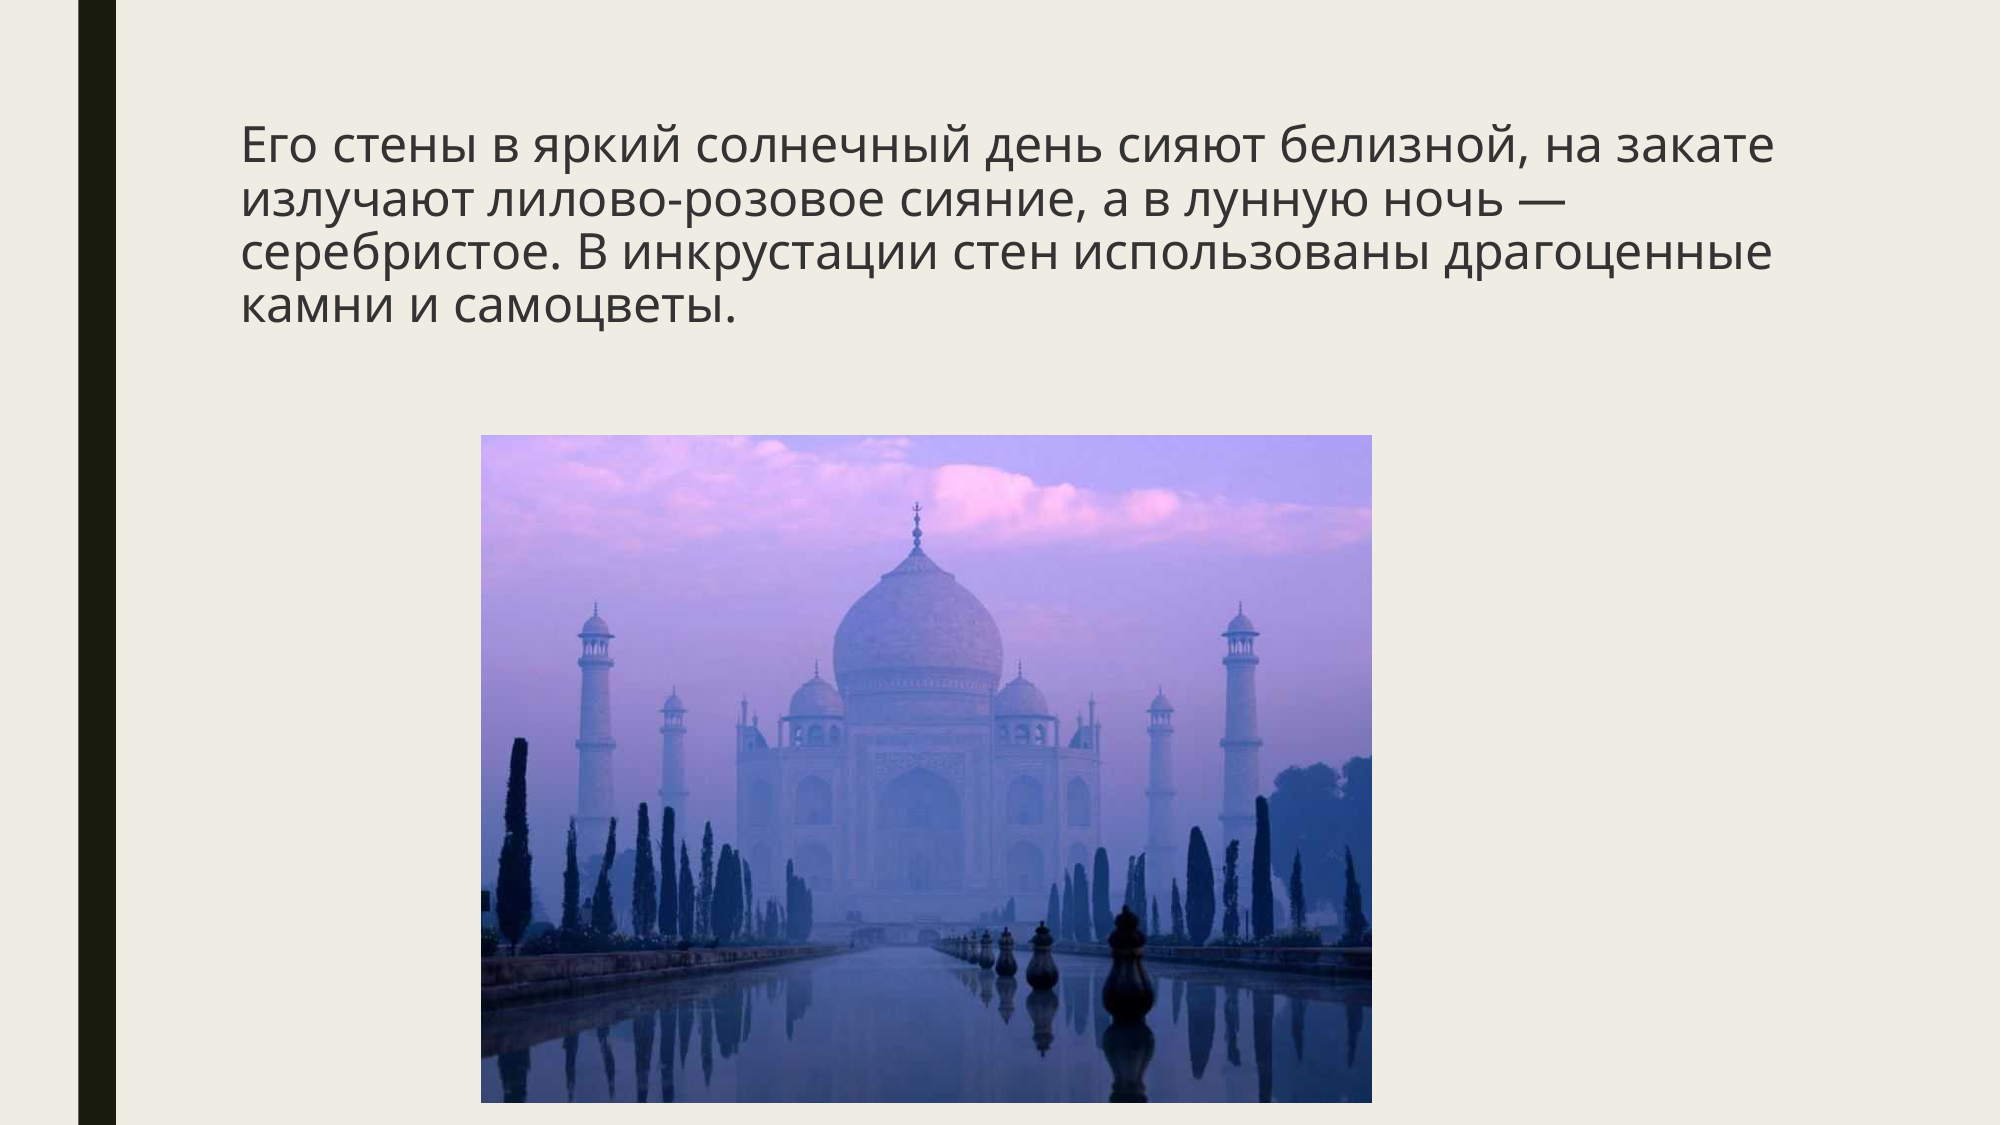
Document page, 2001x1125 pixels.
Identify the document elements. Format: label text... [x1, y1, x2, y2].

title Его стены в яркий солнечный день сияют белизной, на закате излучают лилово-розовое сияние, а в лунную ночь — серебристое. В инкрустации стен использованы драгоценные камни и самоцветы. [225, 112, 1800, 357]
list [481, 435, 1372, 1103]
